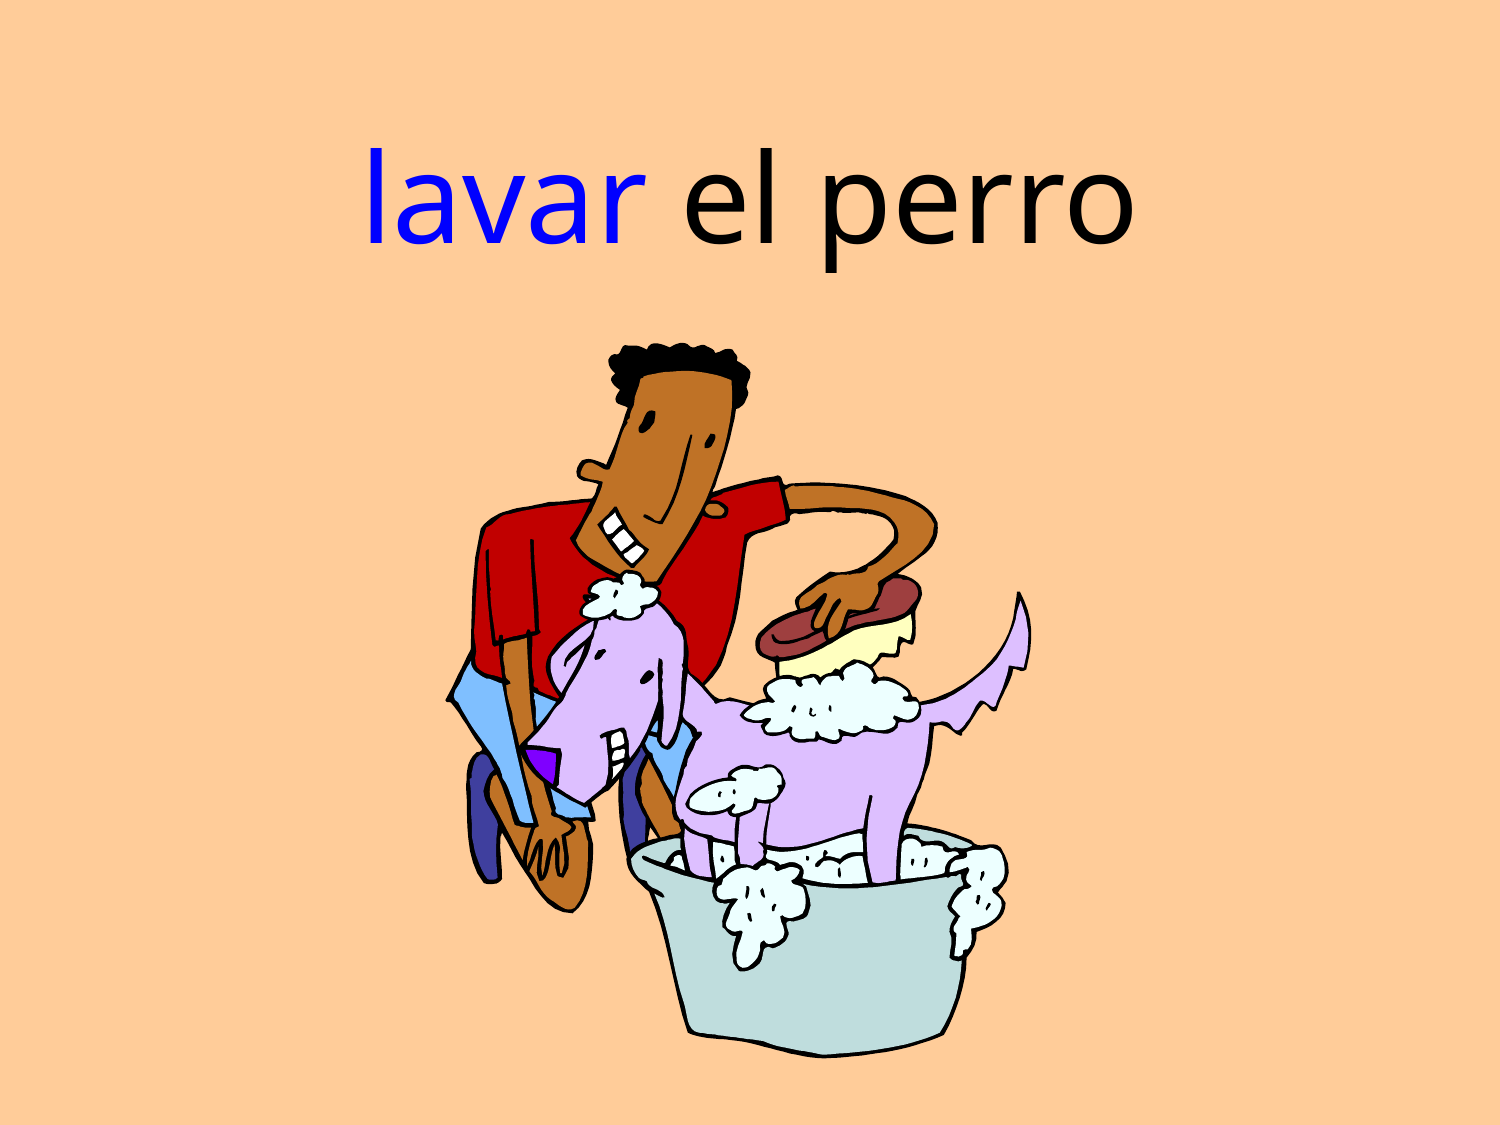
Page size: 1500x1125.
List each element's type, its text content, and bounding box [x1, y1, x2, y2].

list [445, 337, 1034, 1059]
title lavar el perro [112, 99, 1388, 288]
